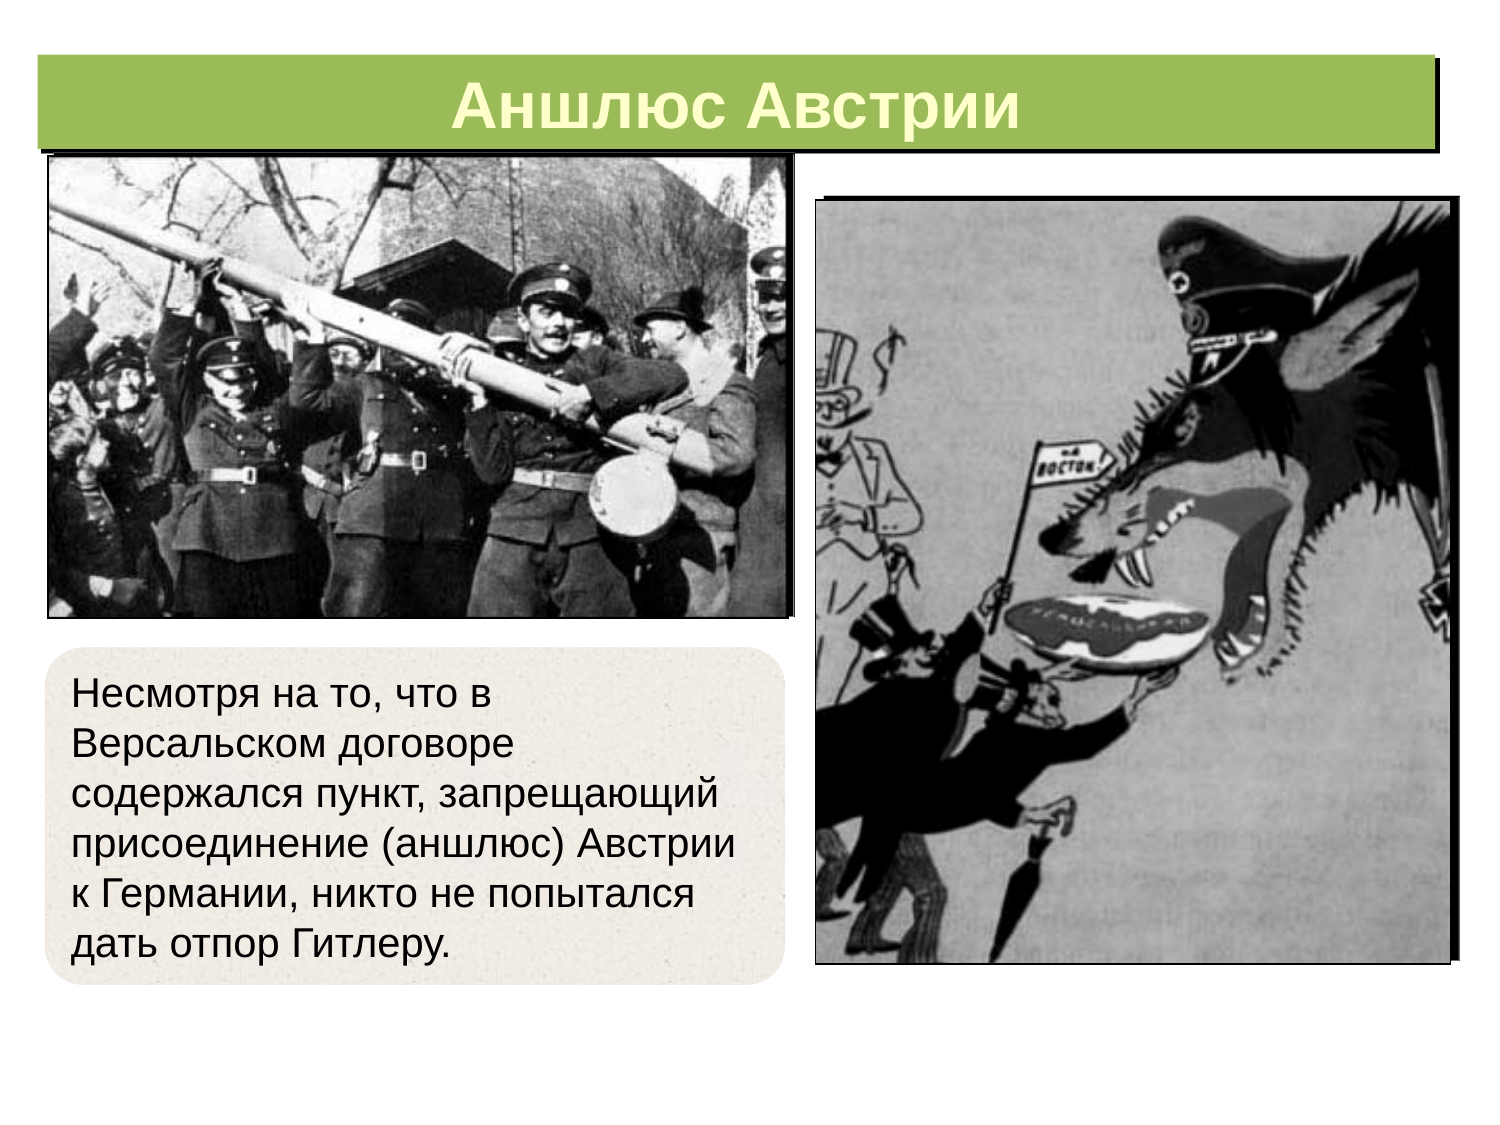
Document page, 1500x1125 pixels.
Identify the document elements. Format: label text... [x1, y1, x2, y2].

text_box Несмотря на то, что в Версальском договоре содержался пункт, запрещающий присоединение (аншлюс) Австрии к Германии, никто не попытался дать отпор Гитлеру. [44, 647, 786, 985]
picture [816, 200, 1450, 964]
title Аншлюс Австрии [37, 54, 1436, 149]
picture [48, 156, 788, 618]
